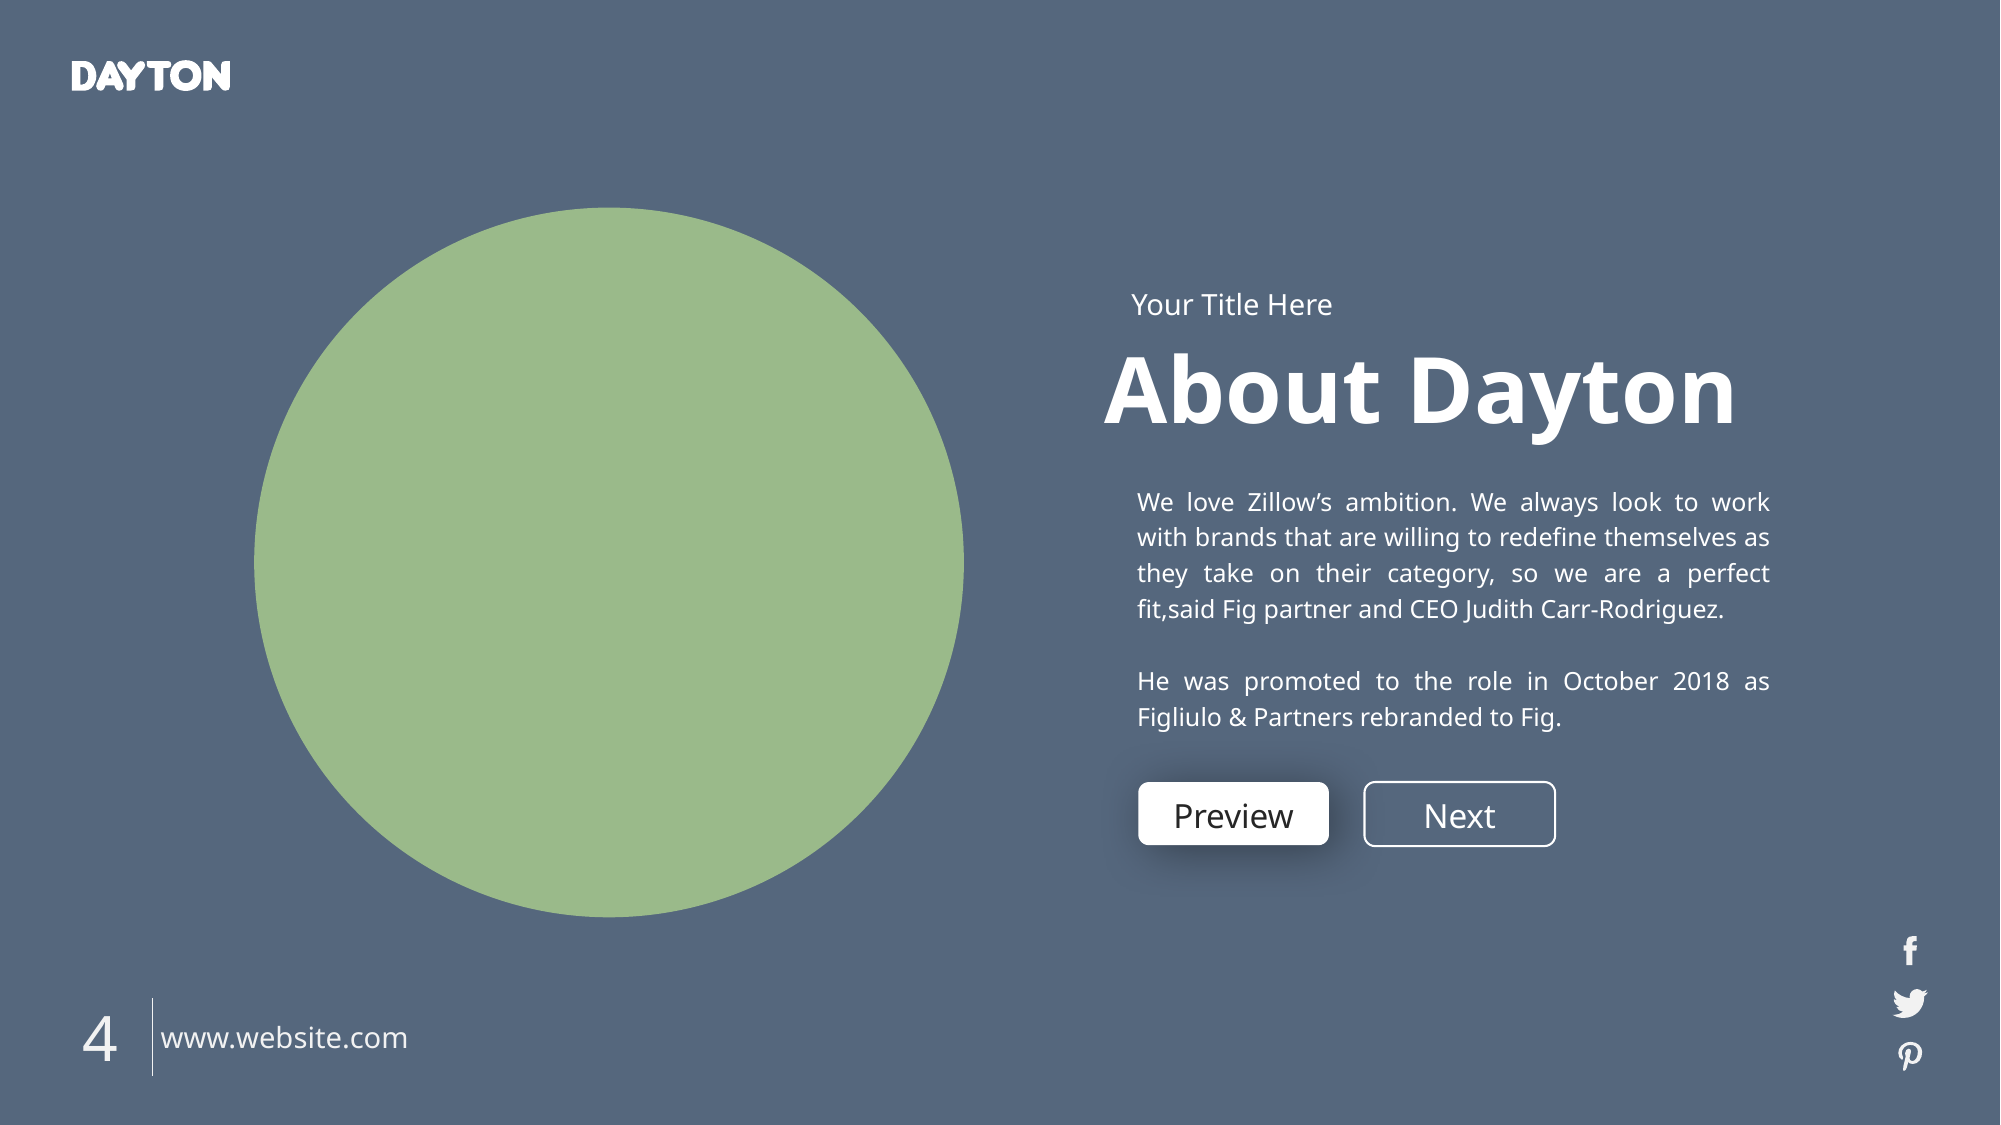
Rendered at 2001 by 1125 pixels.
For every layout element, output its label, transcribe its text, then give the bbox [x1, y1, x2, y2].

picture [218, 207, 929, 918]
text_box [1122, 278, 1721, 452]
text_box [1138, 782, 1329, 846]
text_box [1364, 781, 1556, 847]
text_box We love Zillow’s ambition. We always look to work with brands that are willing to redefine themselves as they take on their category, so we are a perfect fit,said Fig partner and CEO Judith Carr-Rodriguez. He was promoted to the role in October 2018 as Figliulo & Partners rebranded to Fig. [1122, 472, 1786, 739]
text_box [929, 406, 965, 719]
